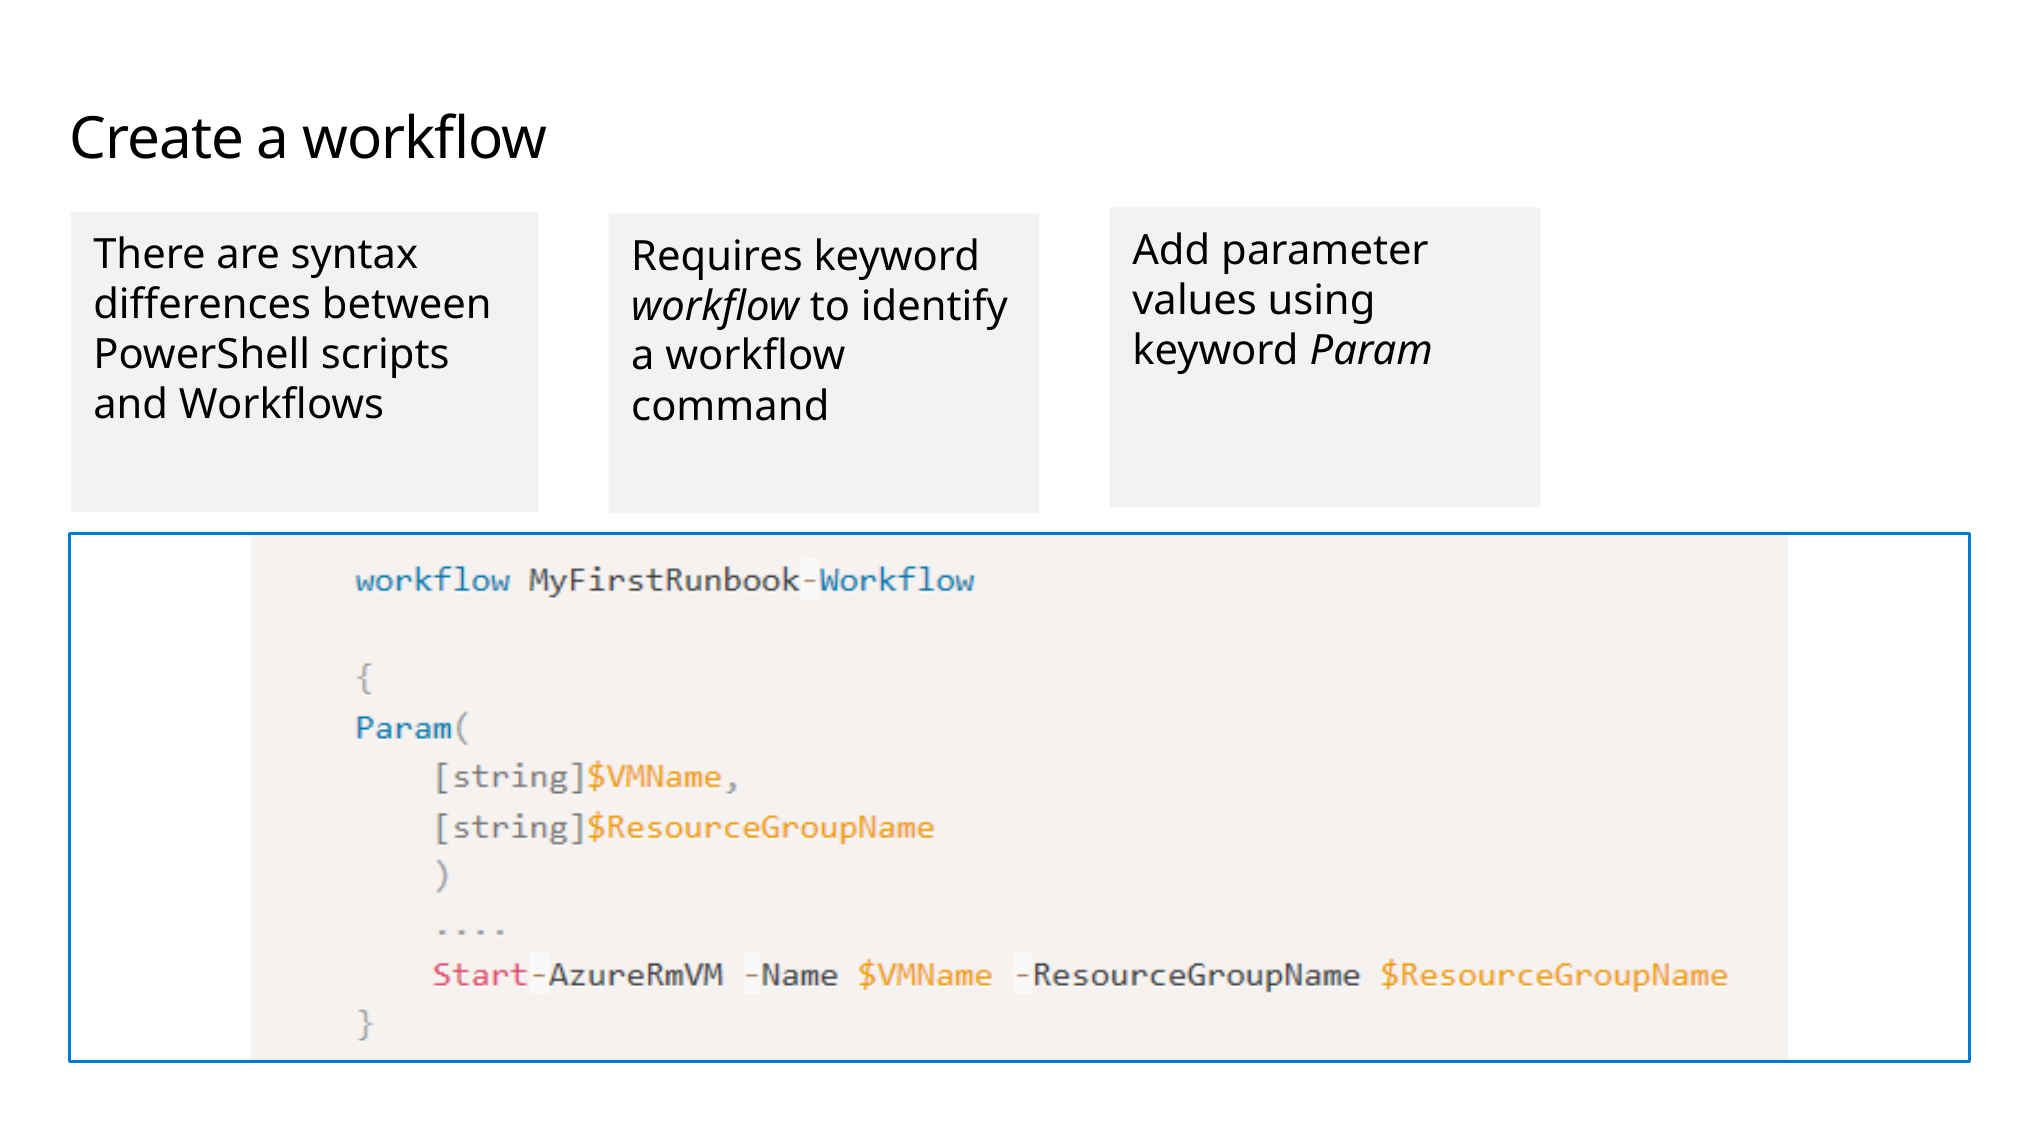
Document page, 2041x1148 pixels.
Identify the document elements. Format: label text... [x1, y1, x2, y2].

text_box There are syntax differences between PowerShell scripts and Workflows [70, 211, 539, 512]
text_box Requires keyword workflow to identify a workflow command [608, 213, 1040, 514]
title Create a workflow [70, 103, 1969, 172]
text_box Add parameter values using keyword Param [1109, 207, 1541, 508]
picture [70, 534, 1969, 1061]
